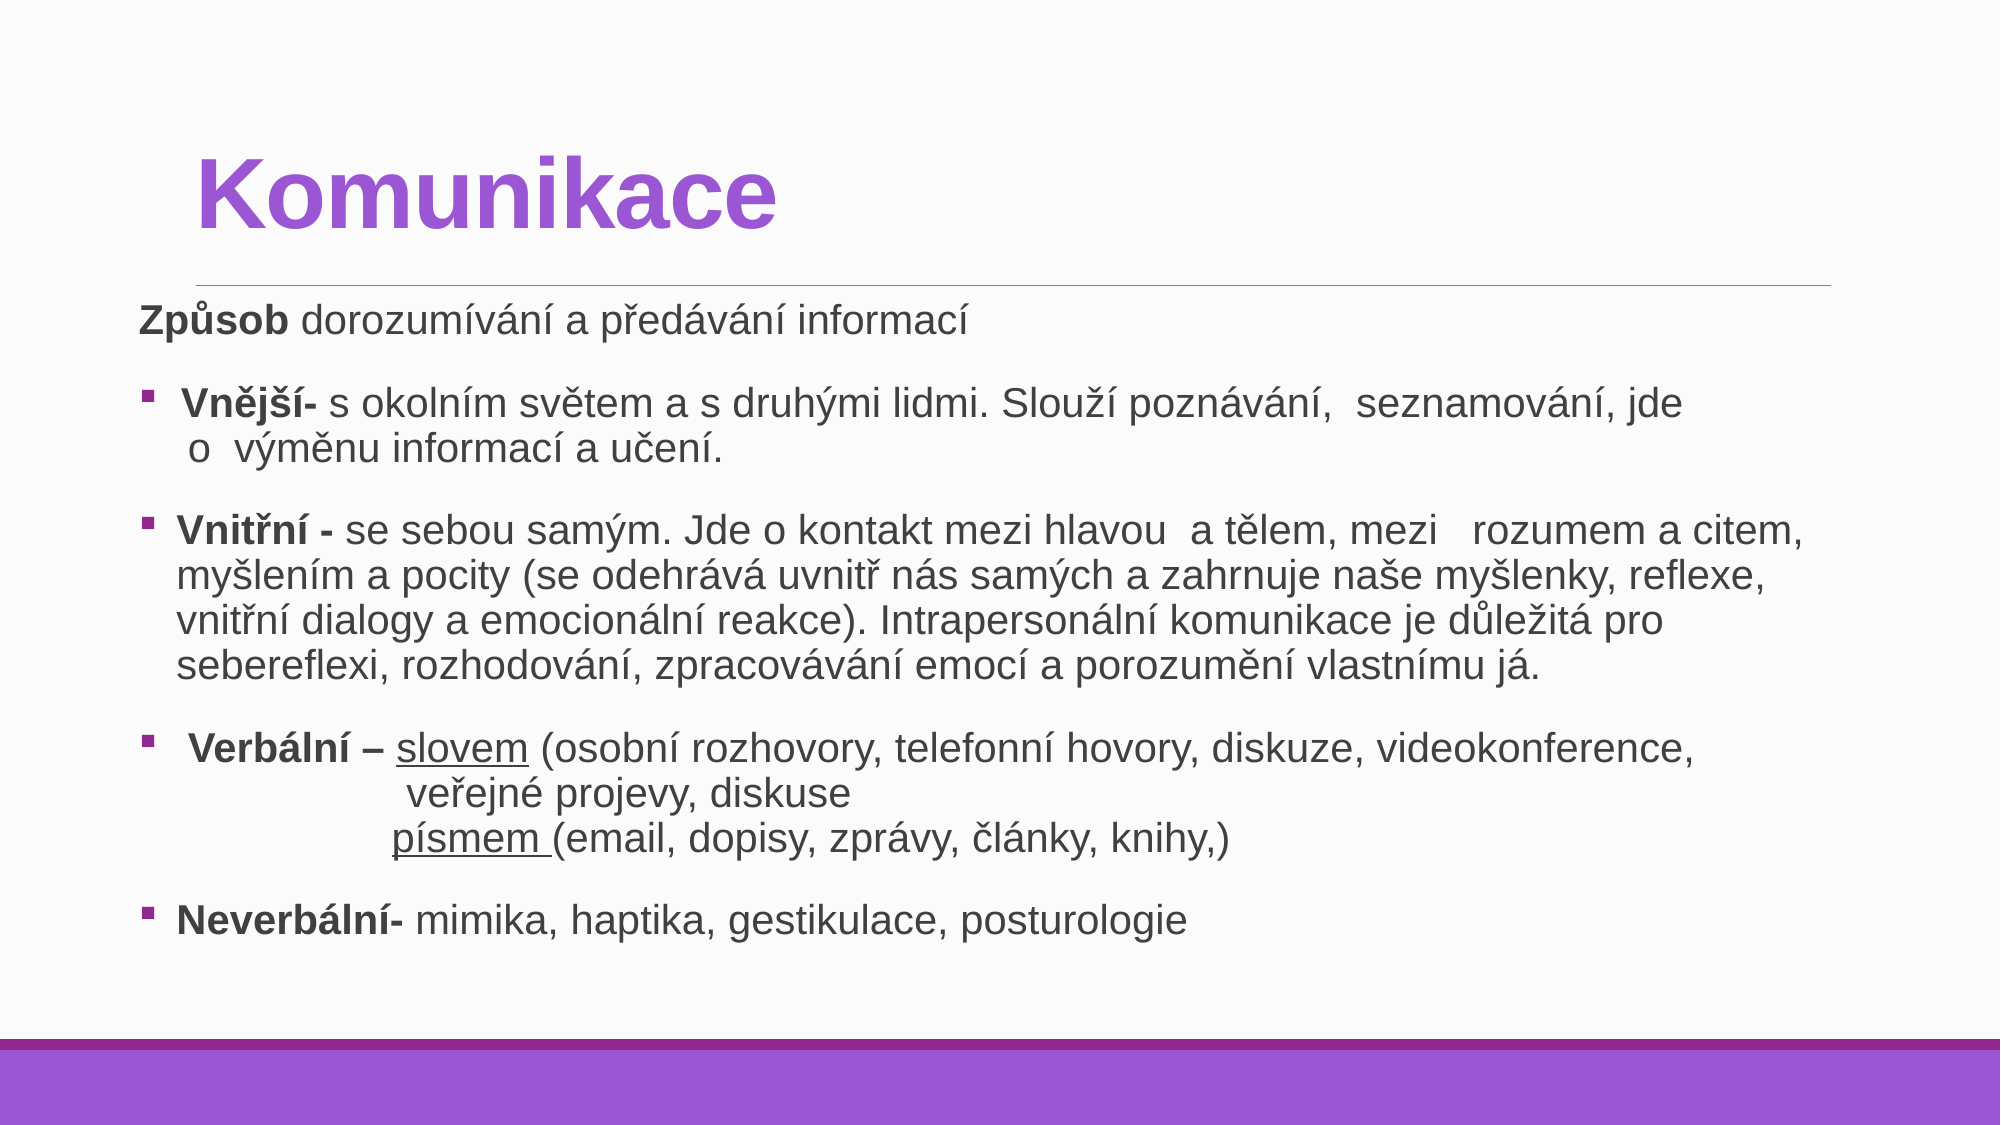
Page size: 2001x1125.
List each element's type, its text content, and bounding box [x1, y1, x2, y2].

title Komunikace [180, 47, 1830, 257]
list Způsob dorozumívání a předávání informací Vnější- s okolním světem a s druhými lidmi. Slouží poznávání, seznamování, jde o výměnu informací a učení. Vnitřní - se sebou samým. Jde o kontakt mezi hlavou a tělem, mezi rozumem a citem, myšlením a pocity (se odehrává uvnitř nás samých a zahrnuje naše myšlenky, reflexe, vnitřní dialogy a emocionální reakce). Intrapersonální komunikace je důležitá pro sebereflexi, rozhodování, zpracovávání emocí a porozumění vlastnímu já. Verbální – slovem (osobní rozhovory, telefonní hovory, diskuze, videokonference, veřejné projevy, diskuse písmem (email, dopisy, zprávy, články, knihy,) Neverbální- mimika, haptika, gestikulace, posturologie [138, 291, 1862, 999]
